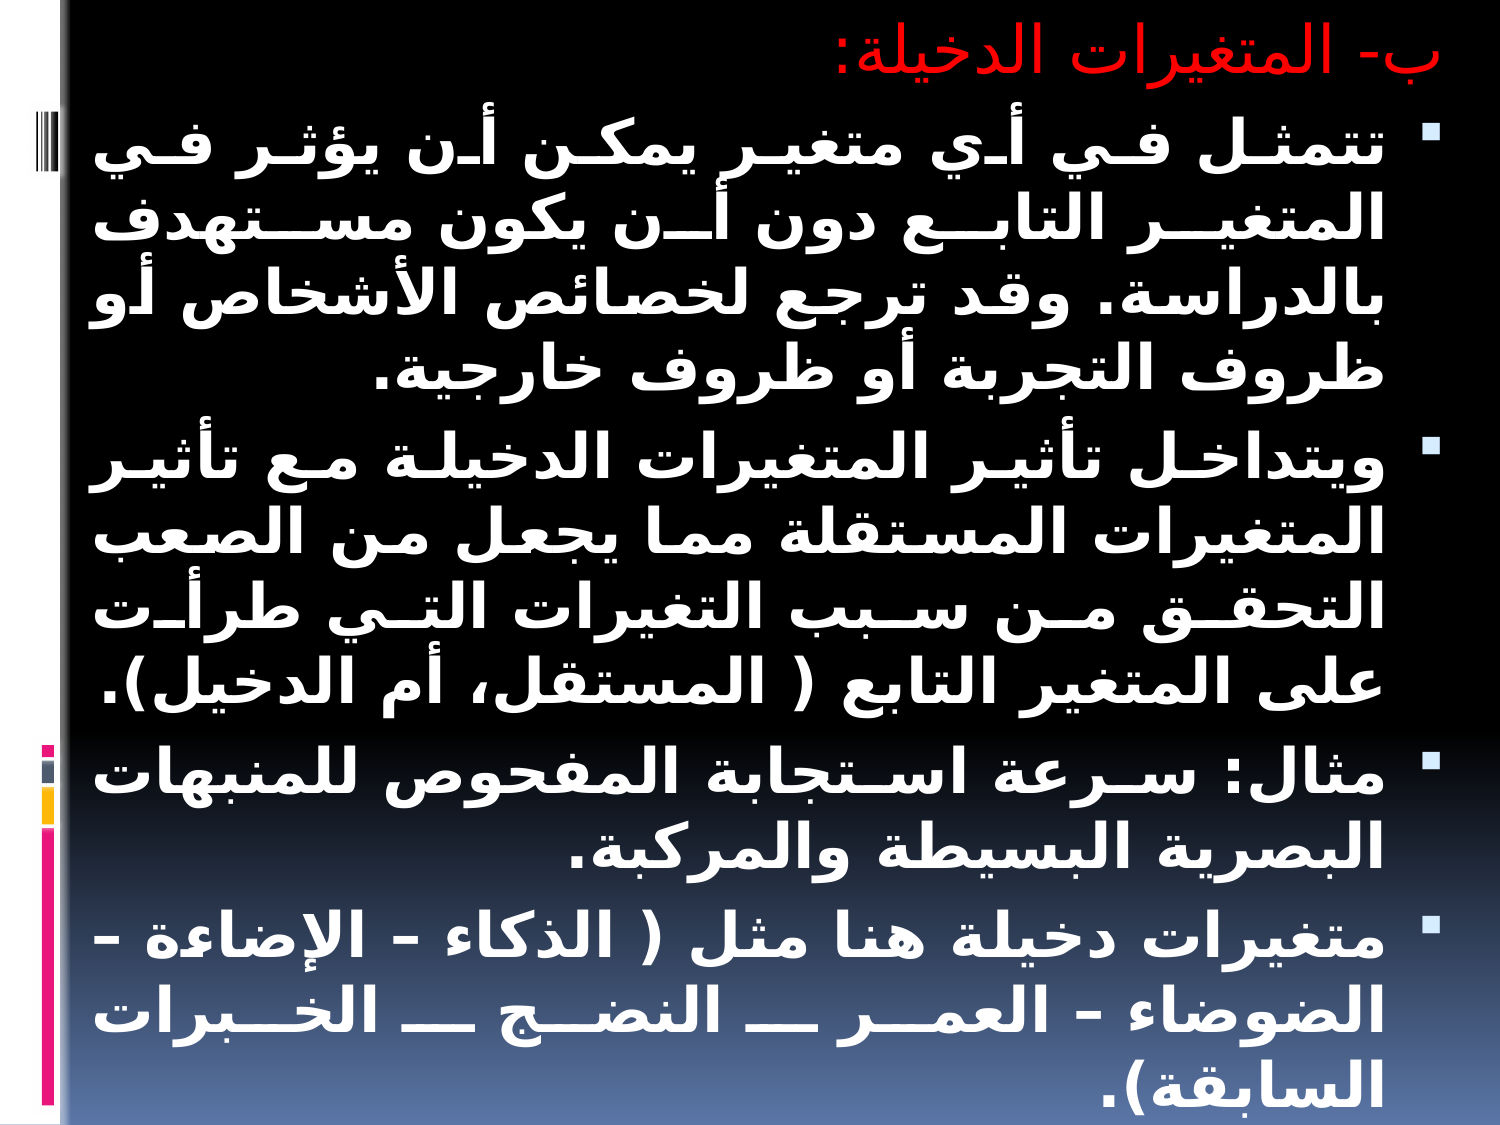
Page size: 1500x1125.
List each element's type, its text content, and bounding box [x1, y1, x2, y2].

list ب- المتغيرات الدخيلة: تتمثل في أي متغير يمكن أن يؤثر في المتغير التابع دون أن يكون مستهدف بالدراسة. وقد ترجع لخصائص الأشخاص أو ظروف التجربة أو ظروف خارجية. ويتداخل تأثير المتغيرات الدخيلة مع تأثير المتغيرات المستقلة مما يجعل من الصعب التحقق من سبب التغيرات التي طرأت على المتغير التابع ( المستقل، أم الدخيل). مثال: سرعة استجابة المفحوص للمنبهات البصرية البسيطة والمركبة. متغيرات دخيلة هنا مثل ( الذكاء – الإضاءة – الضوضاء – العمر ـ النضج ـ الخبرات السابقة). [76, 0, 1471, 1094]
